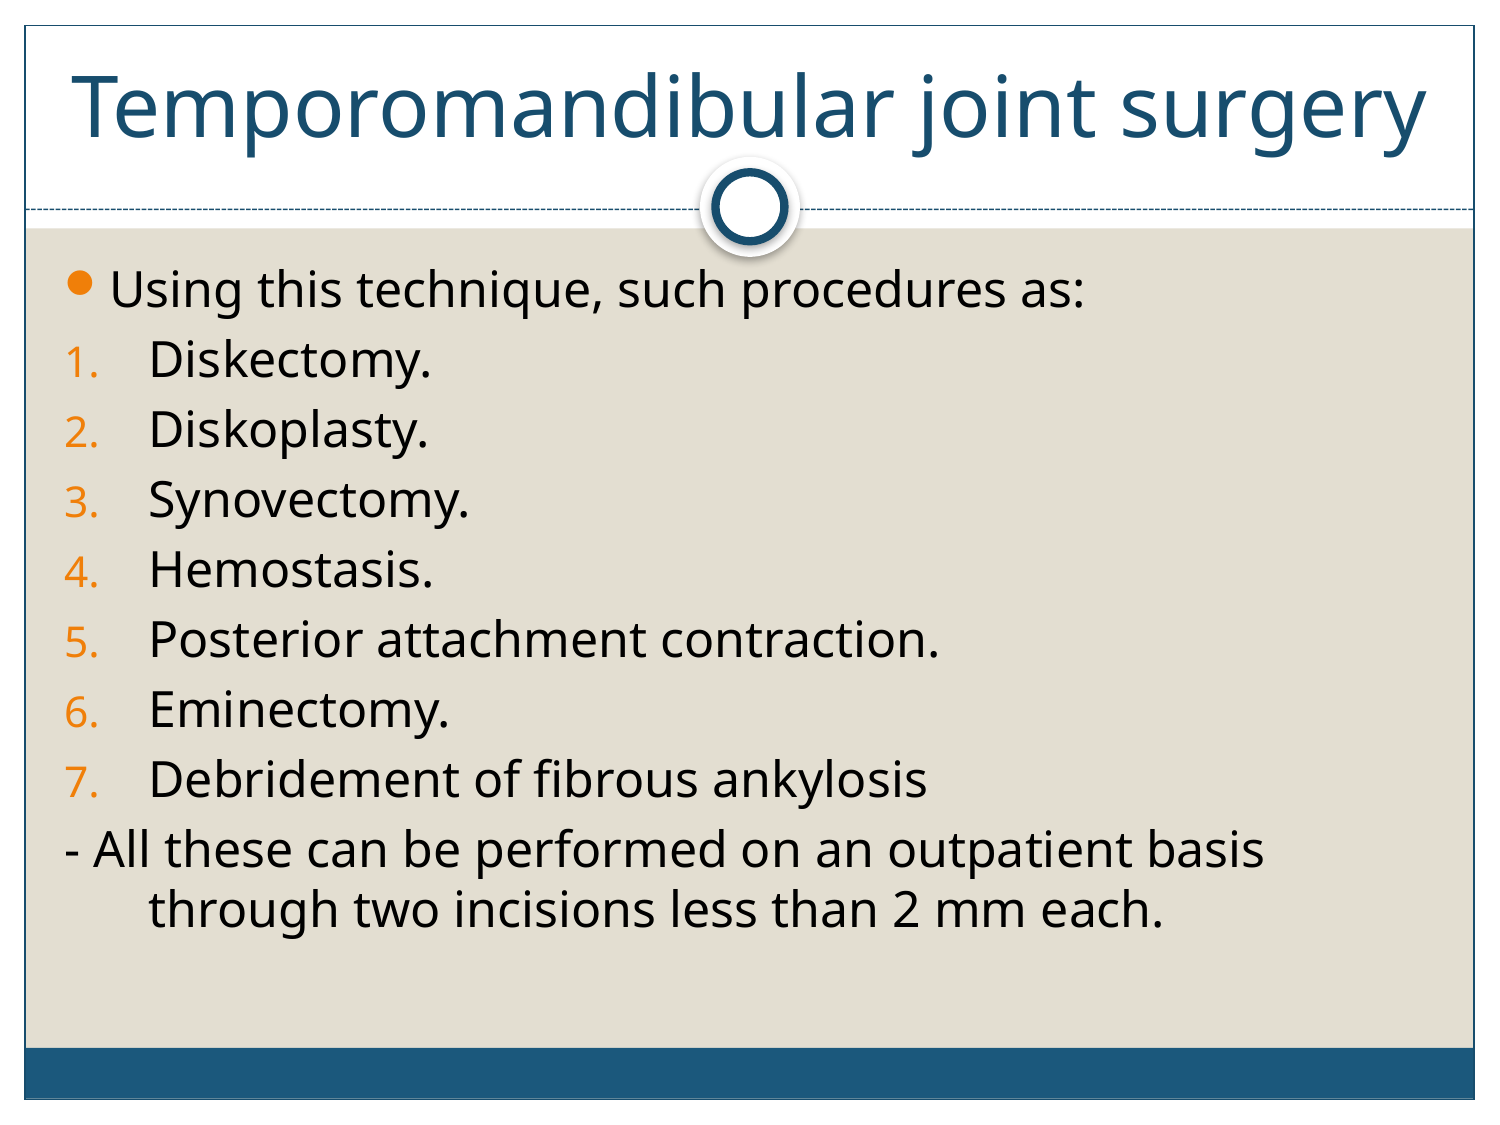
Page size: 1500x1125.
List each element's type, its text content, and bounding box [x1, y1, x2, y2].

title Temporomandibular joint surgery [49, 37, 1450, 162]
list Using this technique, such procedures as: Diskectomy. Diskoplasty. Synovectomy. Hemostasis. Posterior attachment contraction. Eminectomy. Debridement of fibrous ankylosis - All these can be performed on an outpatient basis through two incisions less than 2 mm each. [49, 250, 1445, 1001]
